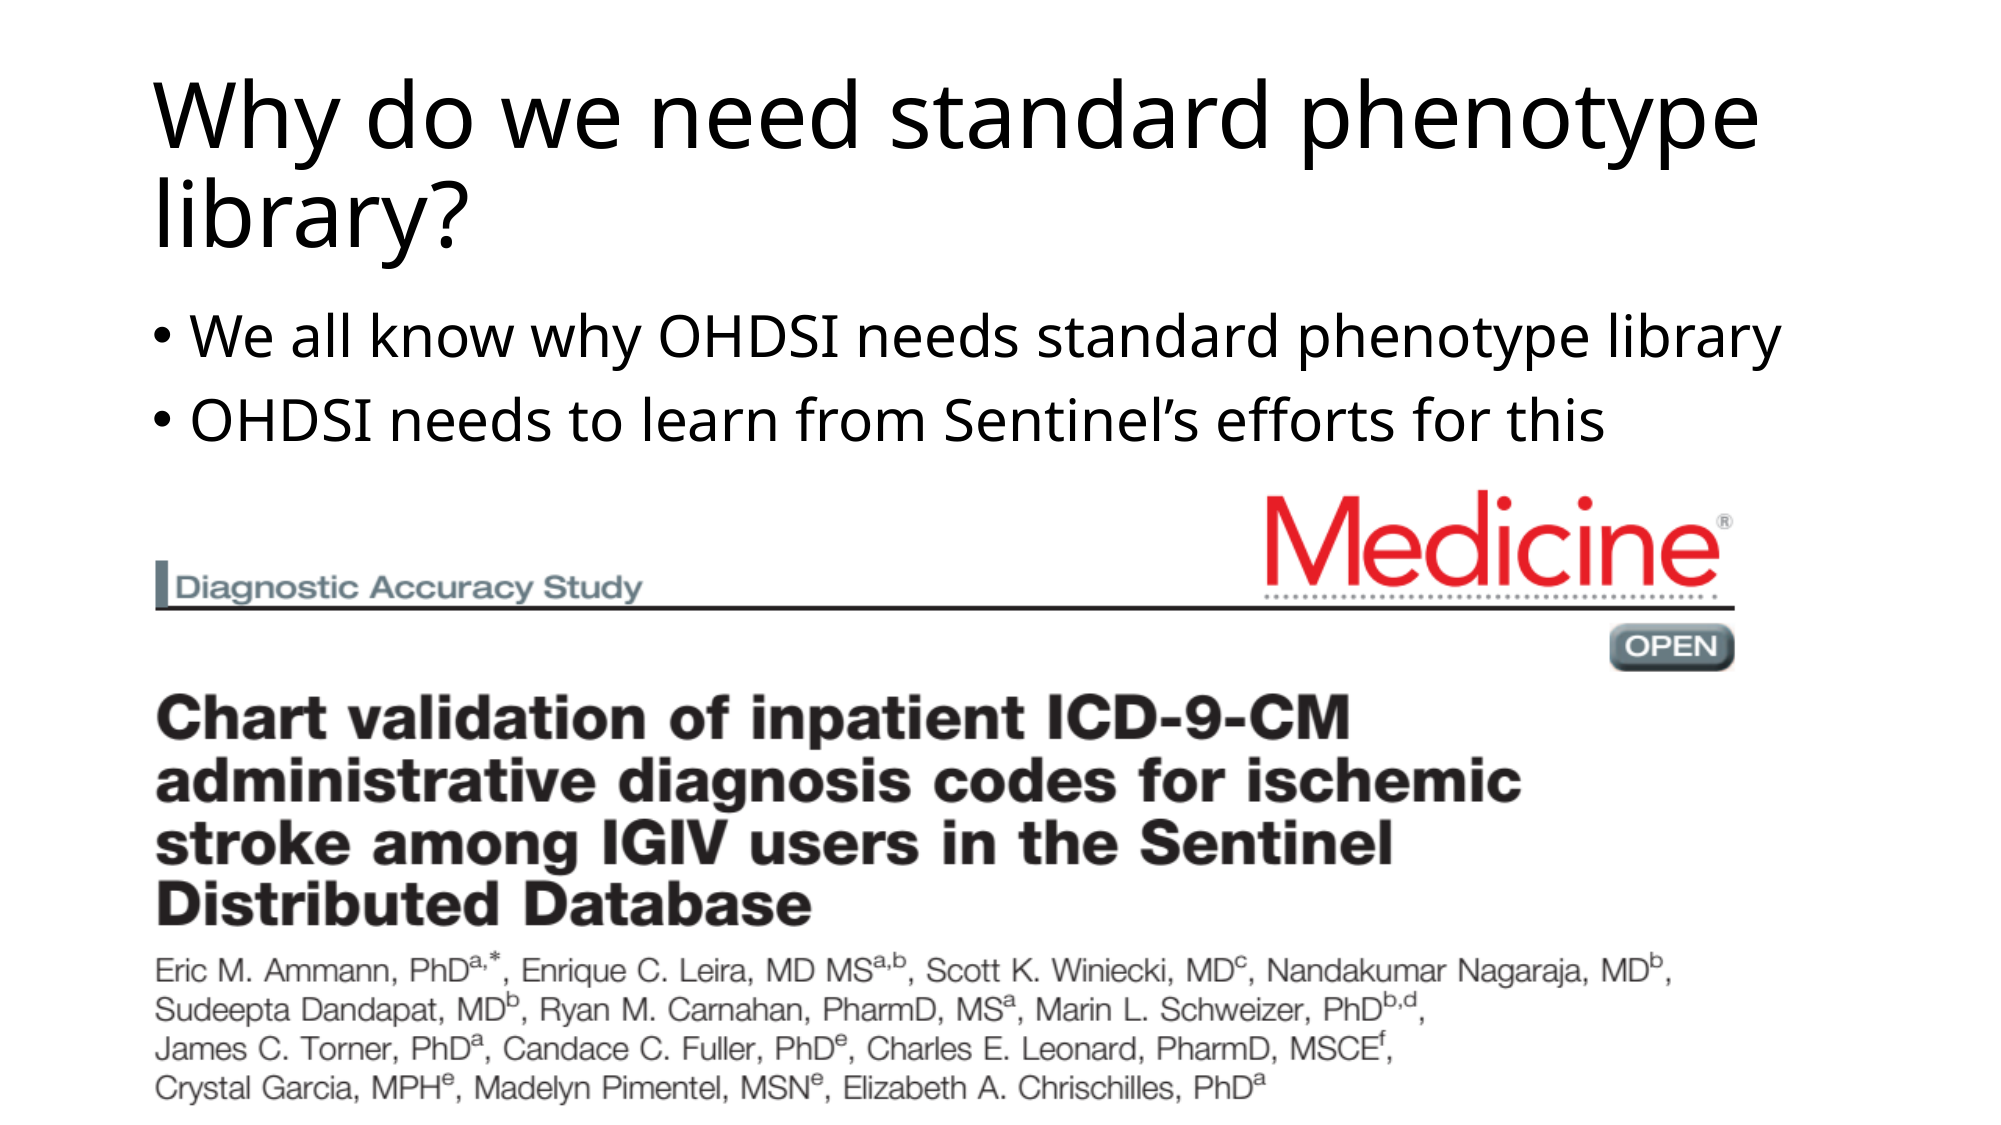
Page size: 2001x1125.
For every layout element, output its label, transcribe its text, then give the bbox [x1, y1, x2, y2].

title Why do we need standard phenotype library? [137, 59, 1863, 278]
list We all know why OHDSI needs standard phenotype library OHDSI needs to learn from Sentinel’s efforts for this [137, 299, 1863, 1014]
picture [137, 470, 1746, 1107]
